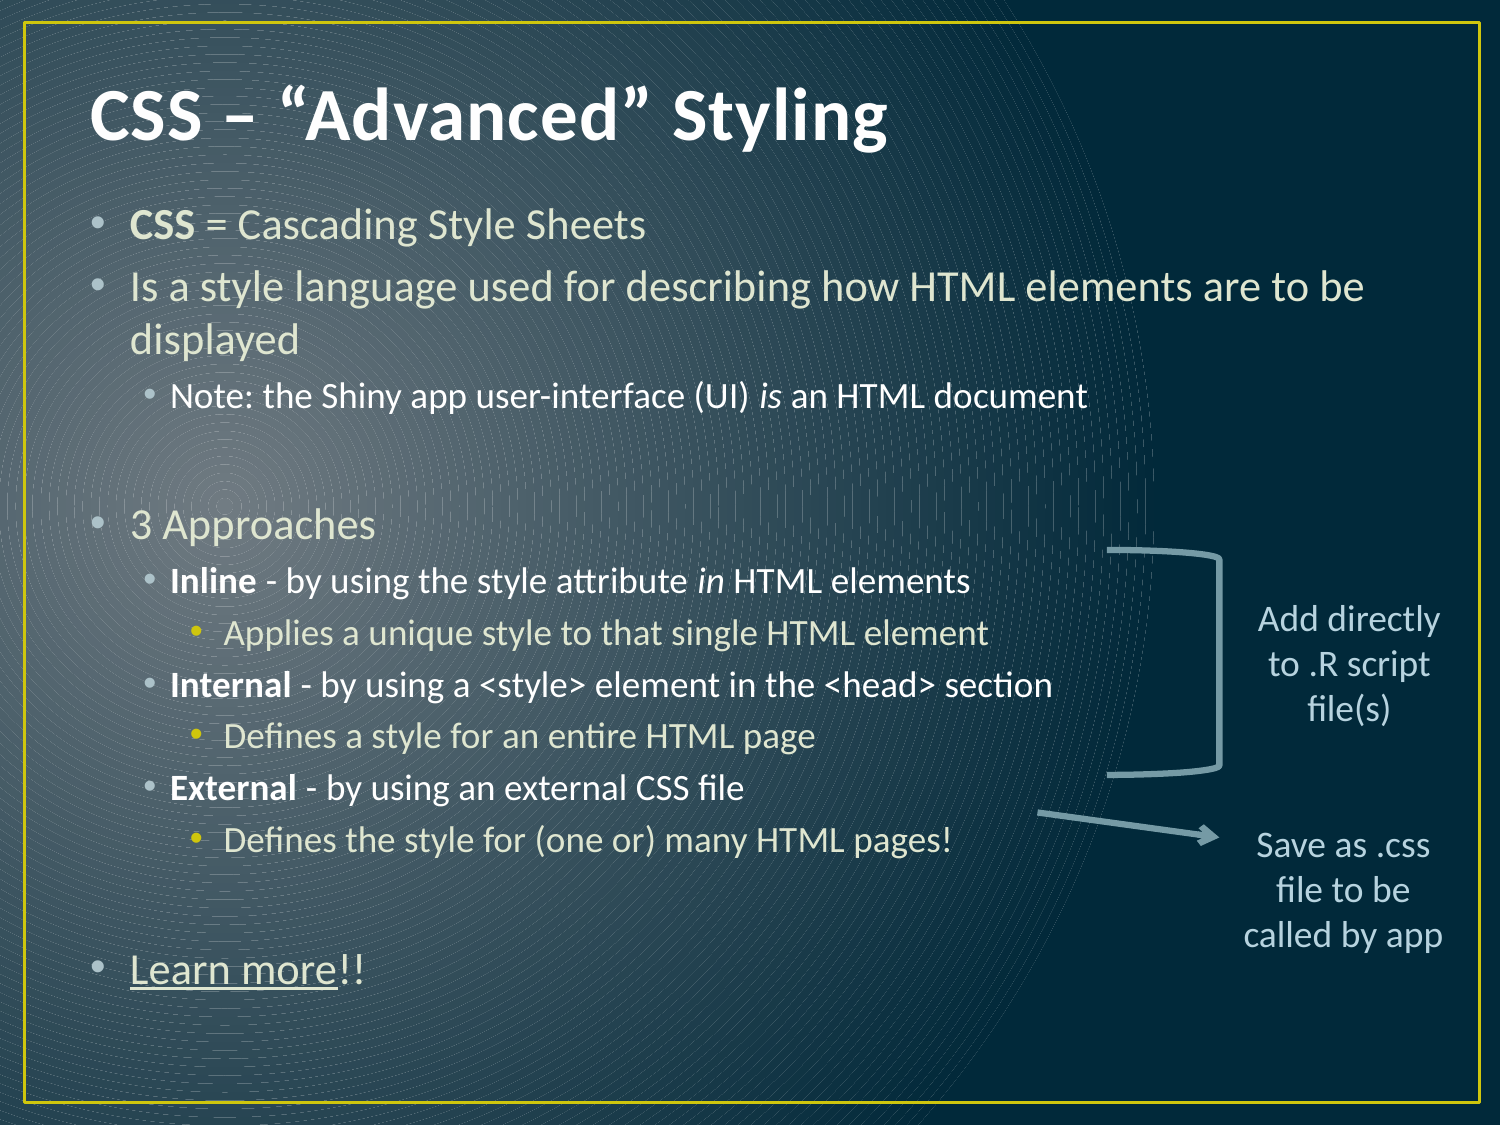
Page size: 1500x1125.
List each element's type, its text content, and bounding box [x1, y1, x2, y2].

text_box [1106, 549, 1221, 776]
text_box Save as .css file to be called by app [1219, 812, 1468, 963]
list CSS = Cascading Style Sheets Is a style language used for describing how HTML elements are to be displayed Note: the Shiny app user-interface (UI) is an HTML document 3 Approaches Inline - by using the style attribute in HTML elements Applies a unique style to that single HTML element Internal - by using a <style> element in the <head> section Defines a style for an entire HTML page External - by using an external CSS file Defines the style for (one or) many HTML pages! Learn more!! [75, 187, 1425, 1005]
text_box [1037, 812, 1220, 838]
text_box Add directly to .R script file(s) [1231, 586, 1468, 737]
title CSS – “Advanced” Styling [75, 45, 1425, 163]
